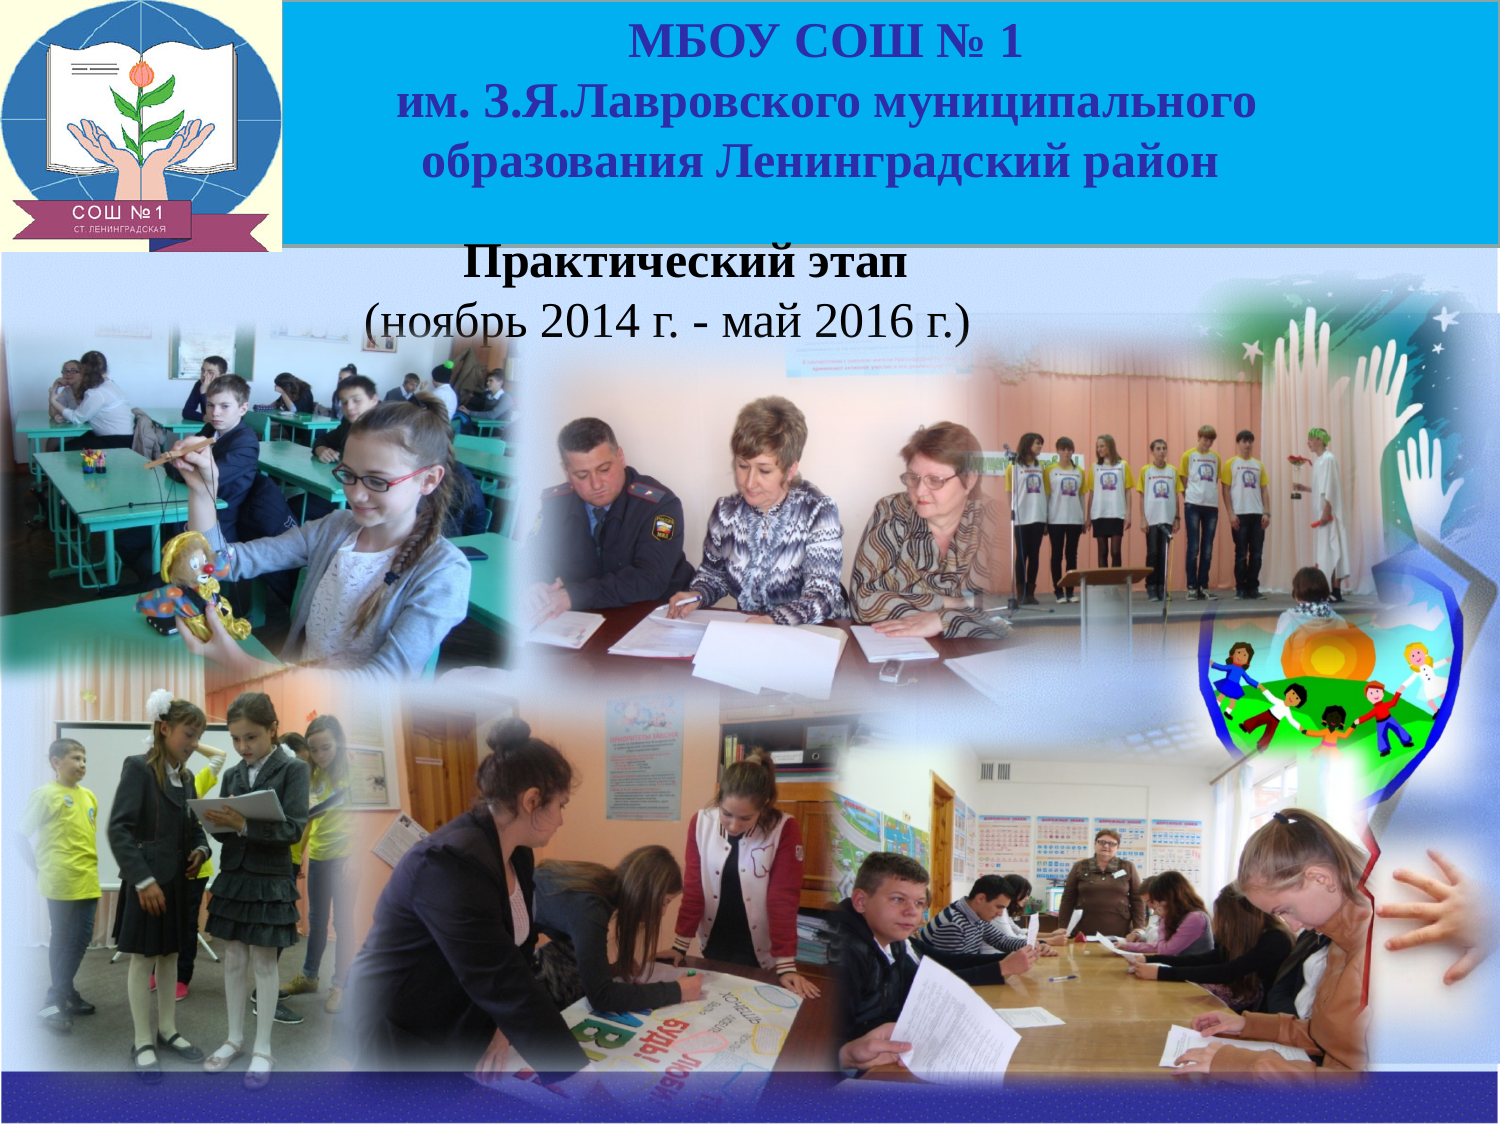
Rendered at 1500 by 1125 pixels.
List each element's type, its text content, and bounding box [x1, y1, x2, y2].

picture [0, 0, 1500, 1125]
text_box [282, 0, 1500, 248]
text_box Практический этап (ноябрь 2014 г. - май 2016 г.) [123, 219, 1211, 314]
text_box МБОУ СОШ № 1 им. З.Я.Лавровского муниципального образования Ленинградский район [368, 0, 1285, 195]
